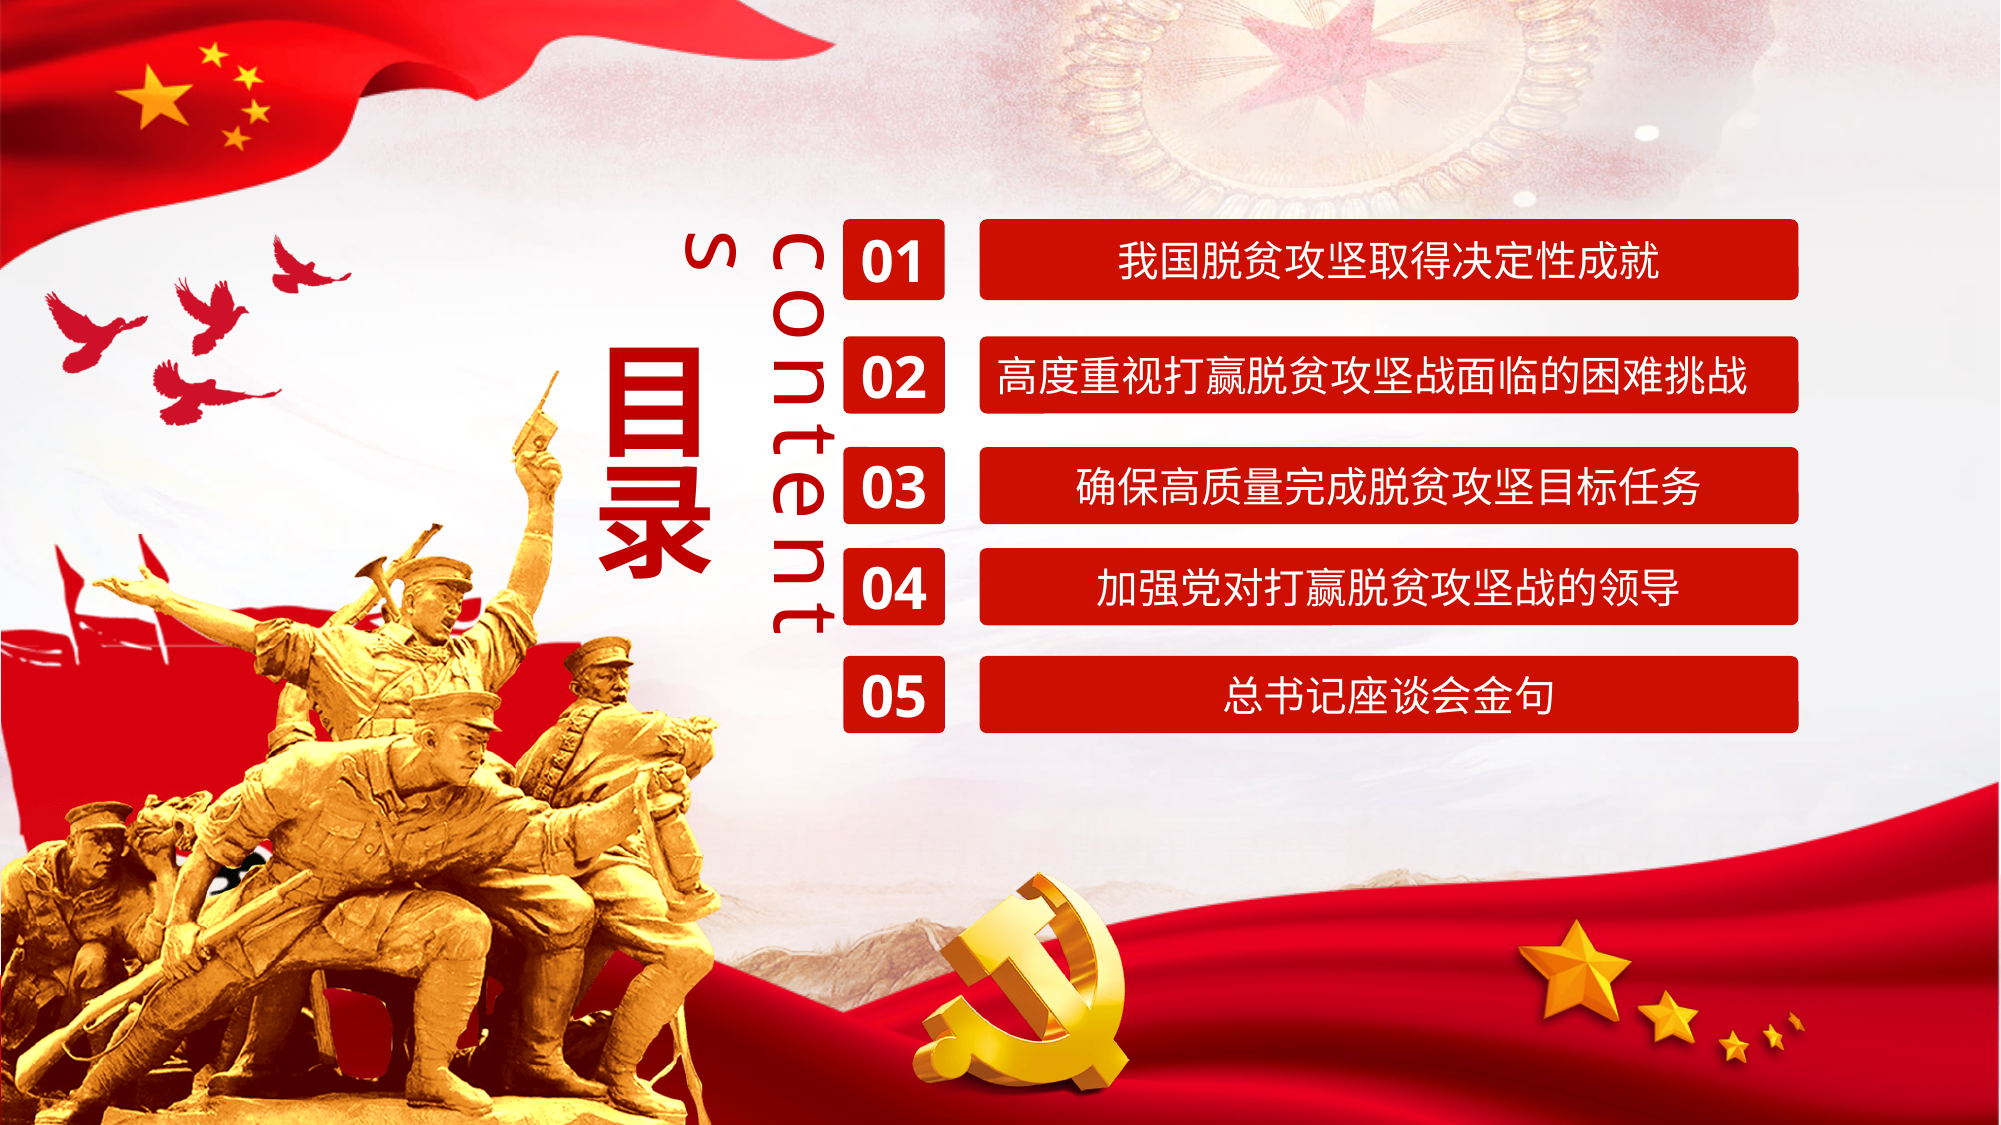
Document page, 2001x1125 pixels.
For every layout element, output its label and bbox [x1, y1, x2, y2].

text_box [843, 547, 1799, 626]
text_box [843, 446, 1799, 525]
text_box [842, 218, 1799, 301]
picture [0, 0, 2001, 1125]
text_box [843, 336, 1799, 414]
text_box [843, 655, 1799, 734]
